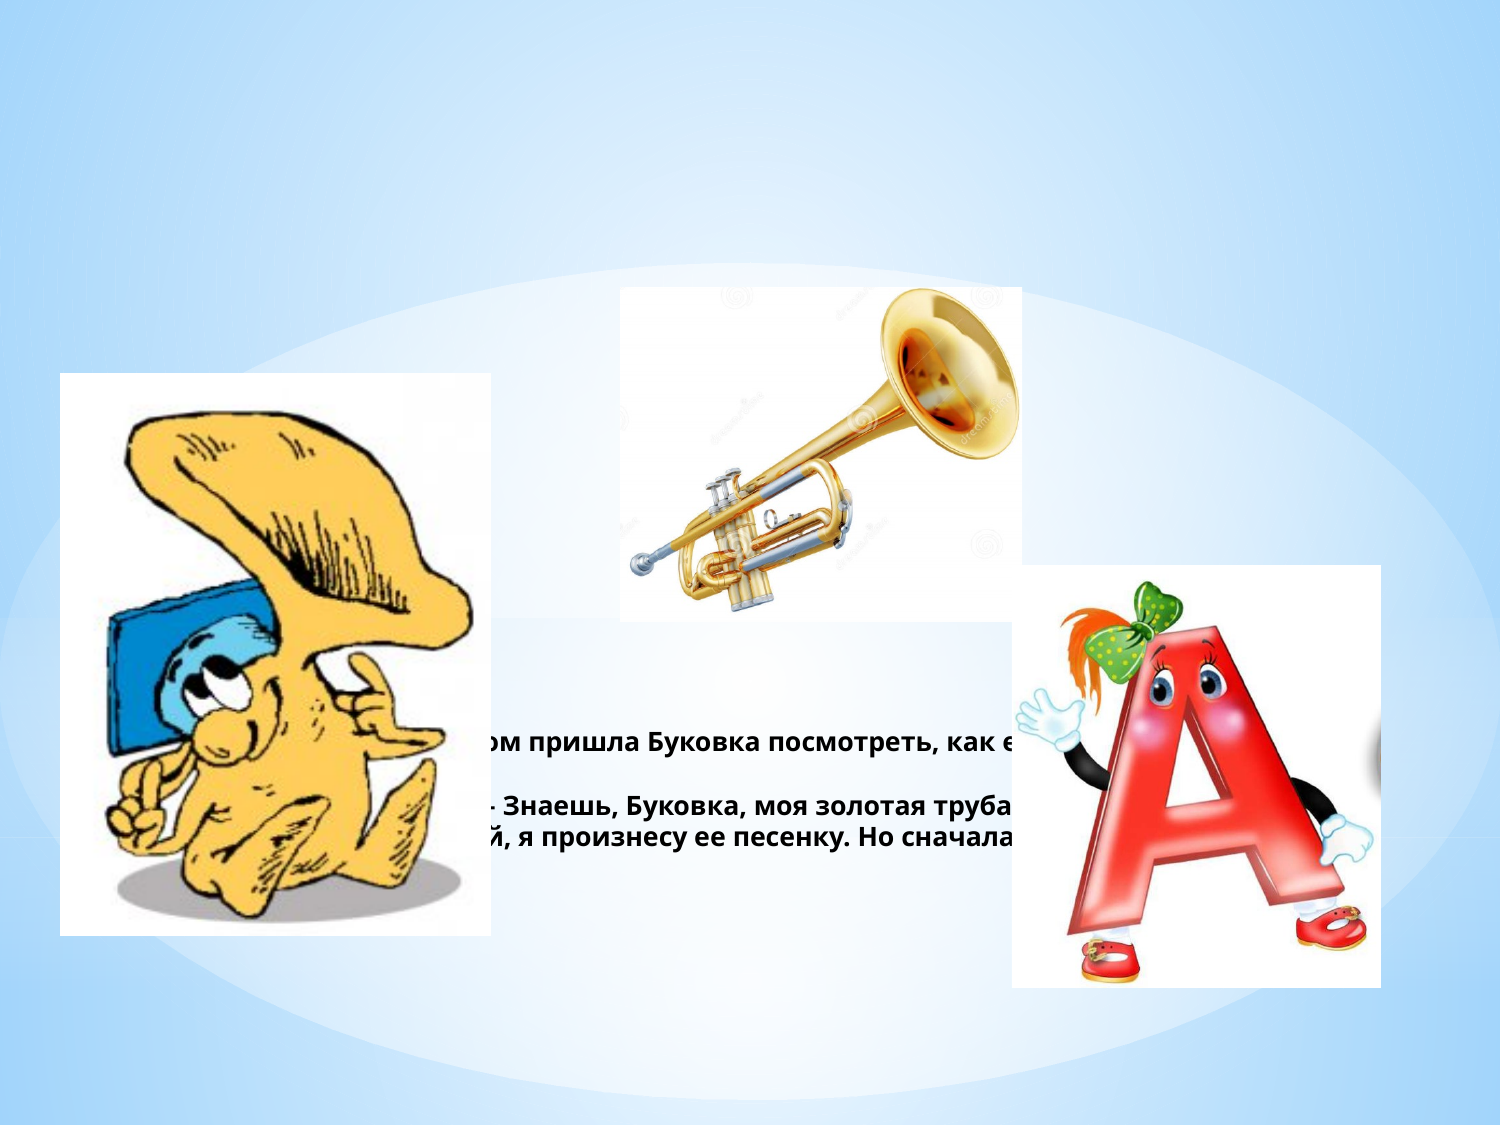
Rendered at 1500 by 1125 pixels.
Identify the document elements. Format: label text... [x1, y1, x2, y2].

picture [59, 373, 491, 936]
title Вечером пришла Буковка посмотреть, как ее друг учится играть на трубе. — Знаешь, Буковка, моя золотая труба очень интересно гудит. Послушай, я произнесу ее песенку. Но сначала потренирую свои губы. [495, 717, 1005, 905]
picture [619, 287, 1382, 988]
